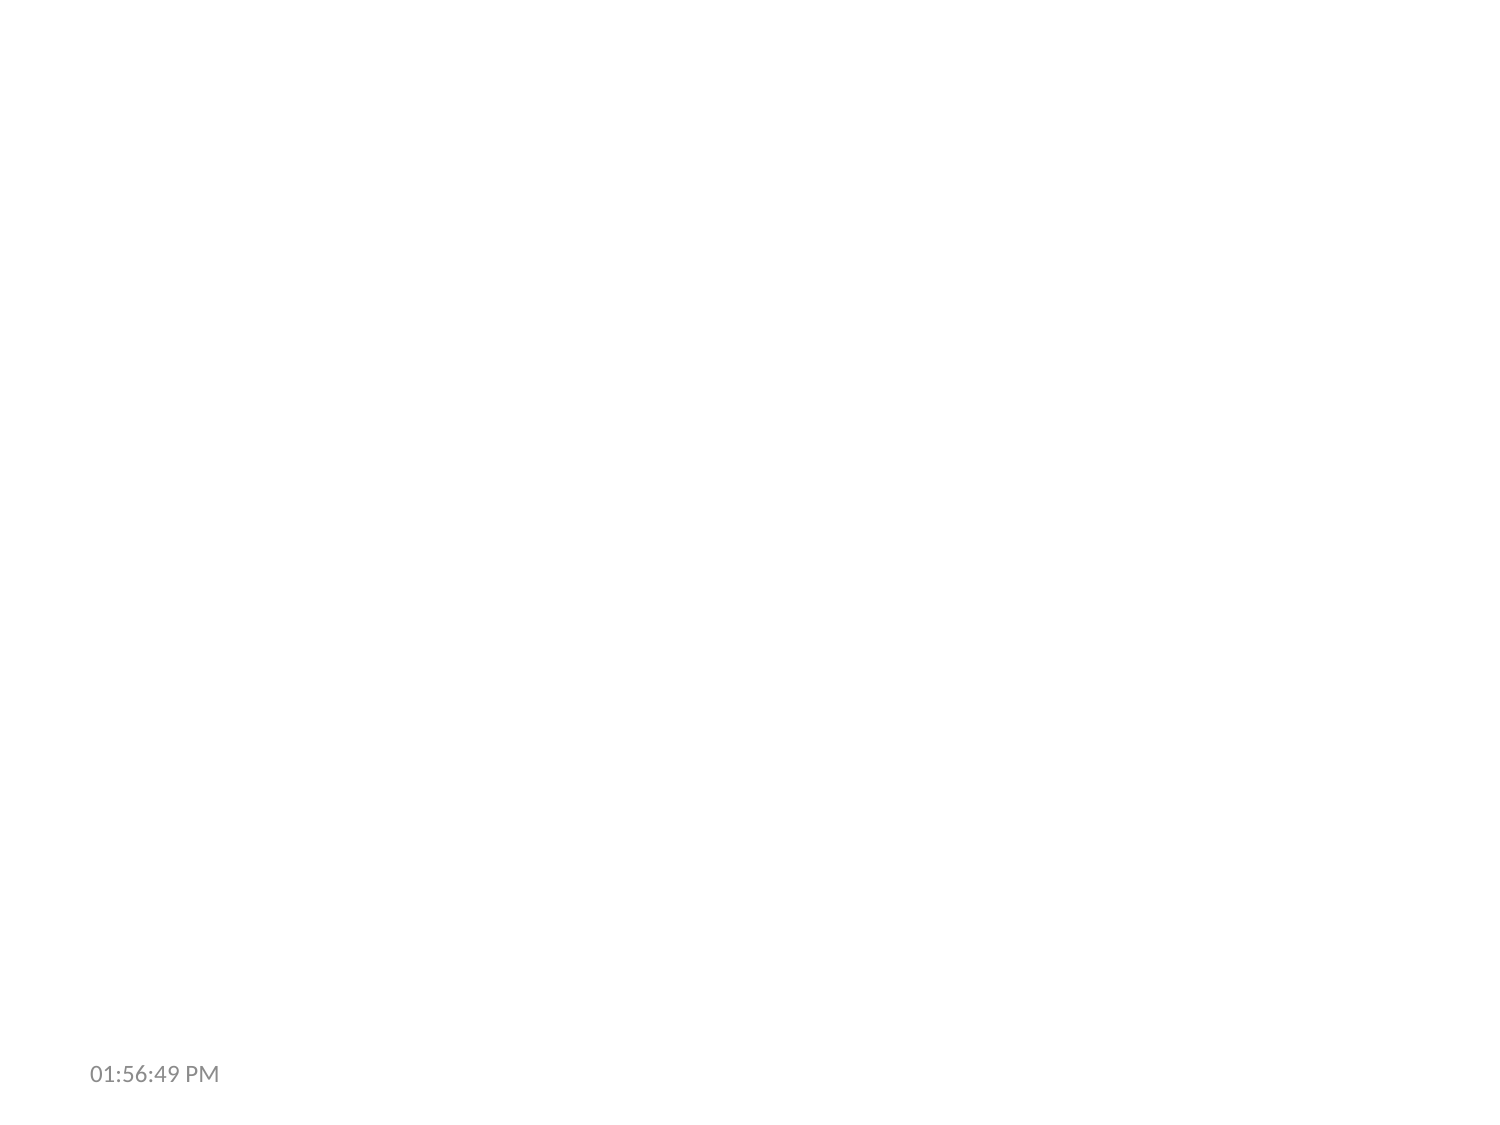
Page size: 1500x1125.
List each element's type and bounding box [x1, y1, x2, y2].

slide_number [75, 1042, 425, 1103]
